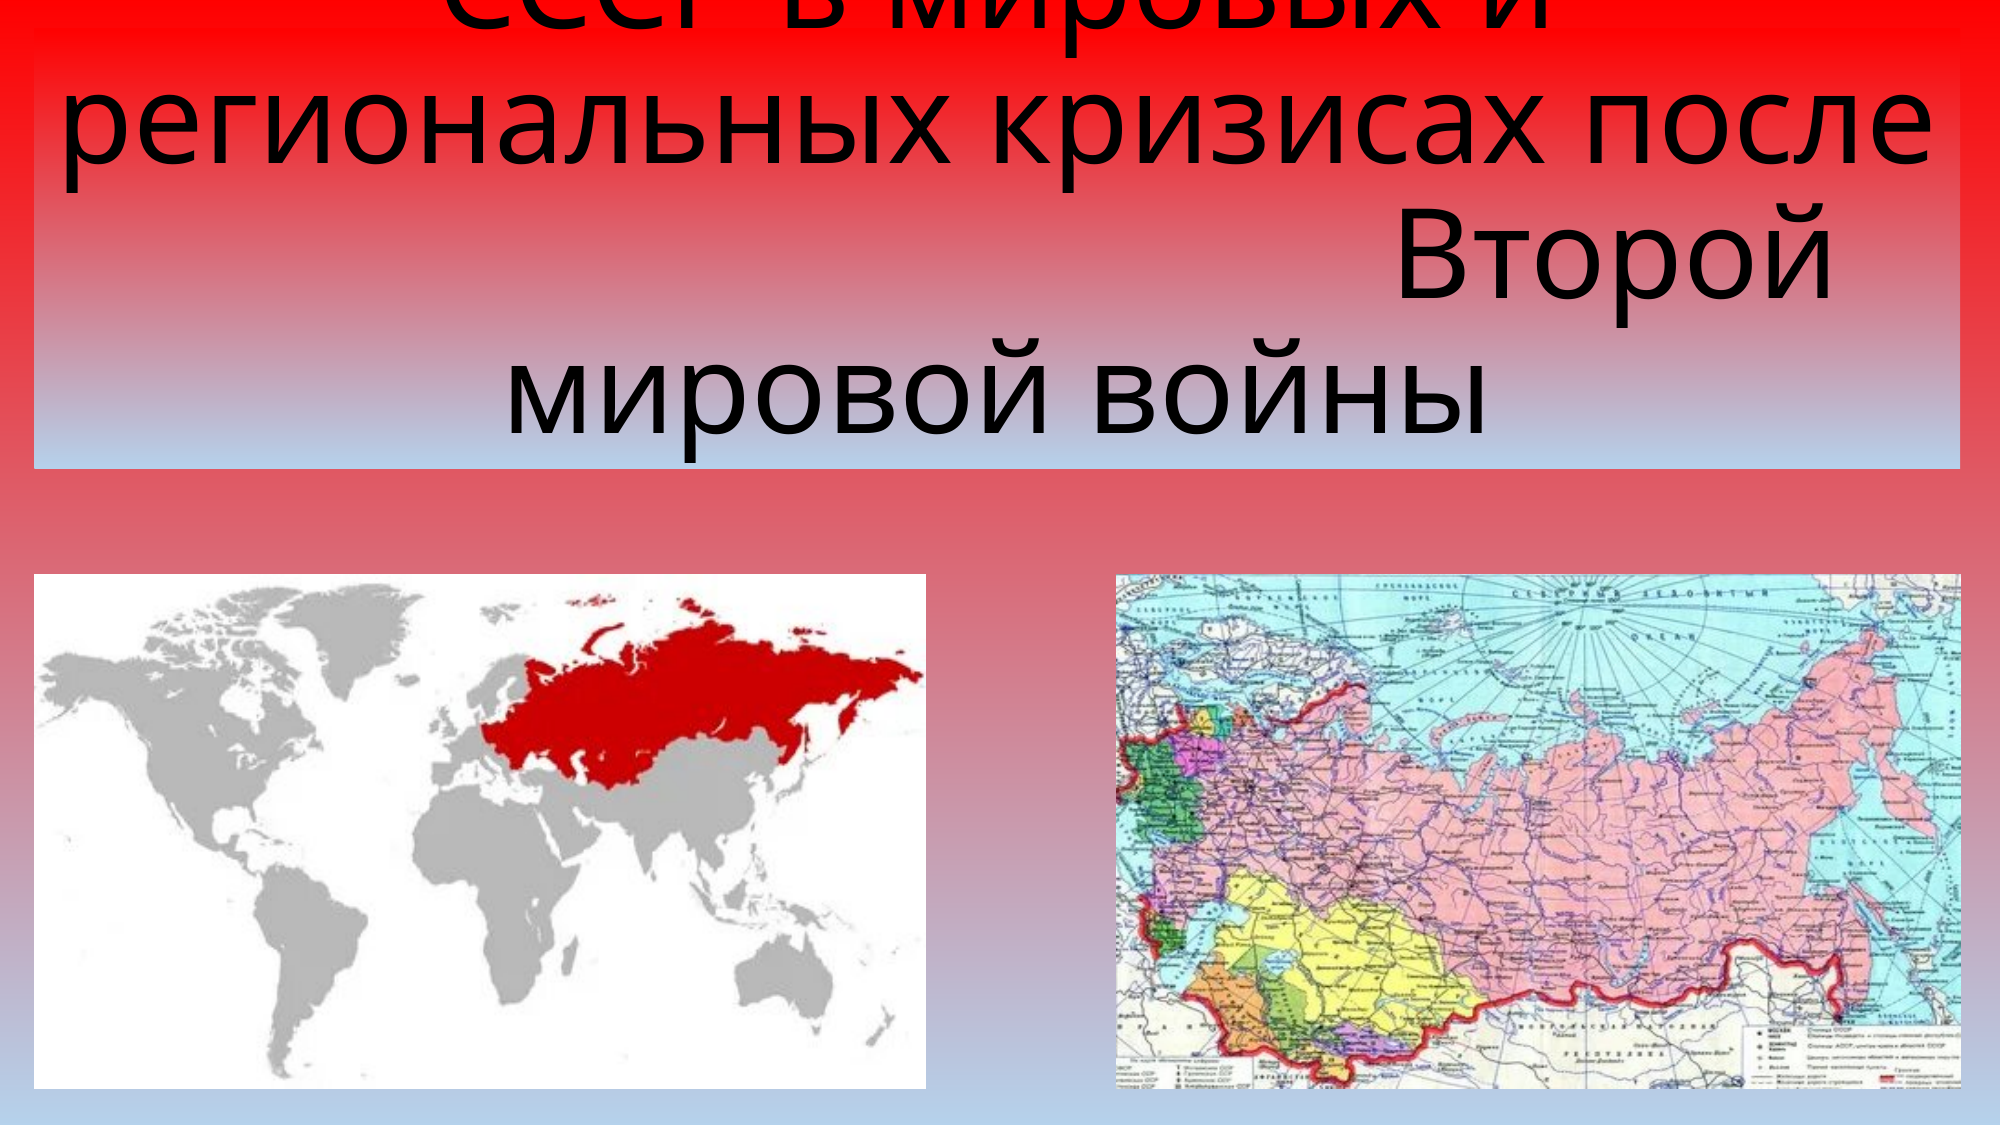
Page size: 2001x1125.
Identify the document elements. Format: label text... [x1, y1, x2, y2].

picture [1116, 574, 1961, 1089]
title СССР в мировых и региональных кризисах после Второй мировой войны [34, 28, 1961, 469]
picture [34, 574, 926, 1089]
